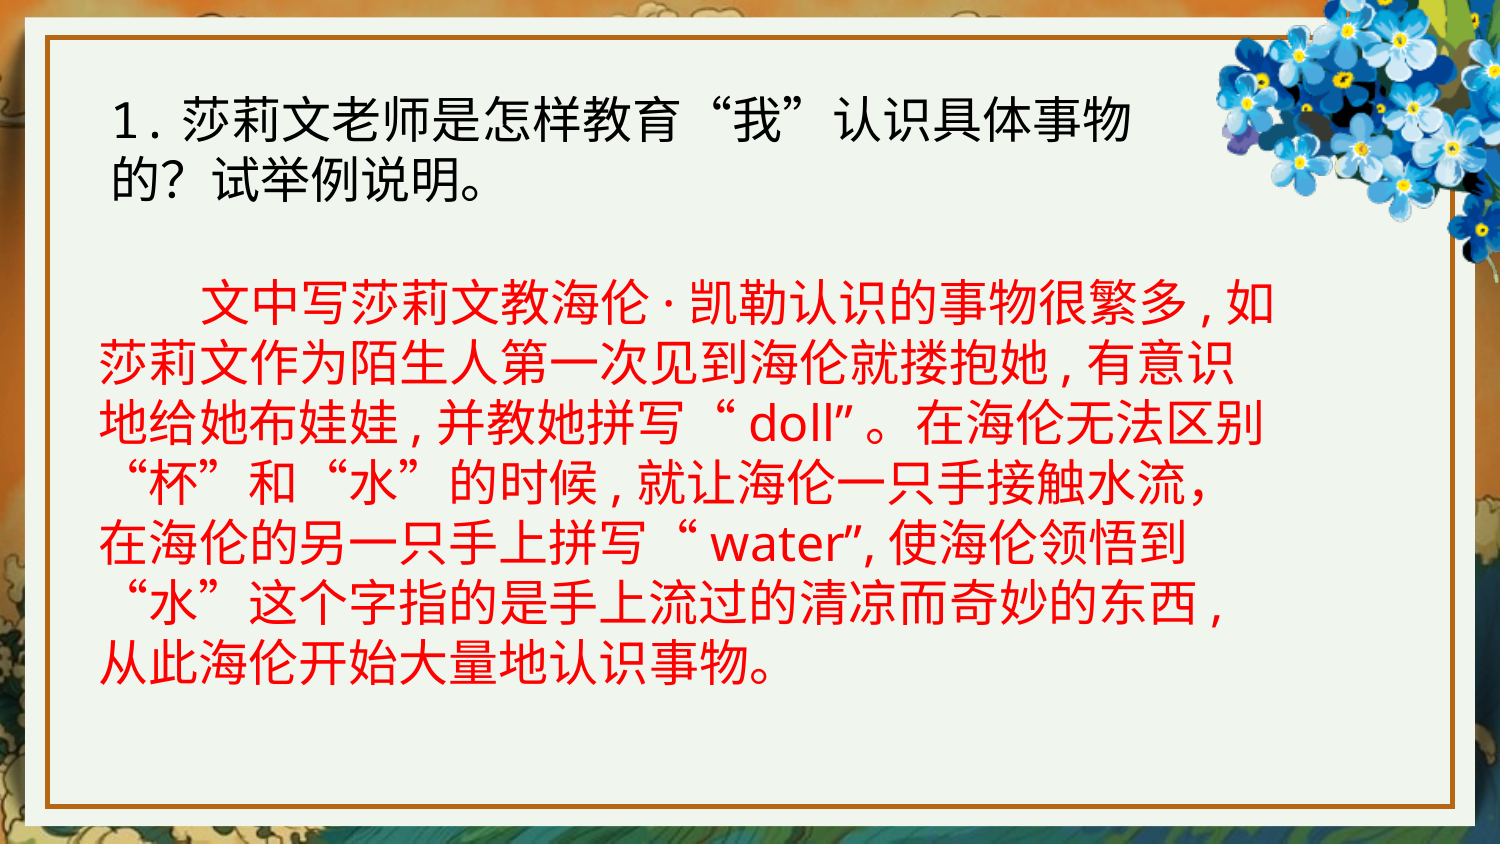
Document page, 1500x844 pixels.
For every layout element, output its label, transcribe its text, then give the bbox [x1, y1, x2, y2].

picture [0, 0, 1500, 844]
text_box 1.莎莉文老师是怎样教育“我”认识具体事物的？试举例说明。 [98, 83, 1179, 215]
picture [1493, 103, 1500, 113]
text_box 文中写莎莉文教海伦·凯勒认识的事物很繁多,如莎莉文作为陌生人第一次见到海伦就搂抱她,有意识地给她布娃娃,并教她拼写“doll”。在海伦无法区别“杯”和“水”的时候,就让海伦一只手接触水流，在海伦的另一只手上拼写“water”,使海伦领悟到“水”这个字指的是手上流过的清凉而奇妙的东西,从此海伦开始大量地认识事物。 [87, 265, 1297, 697]
